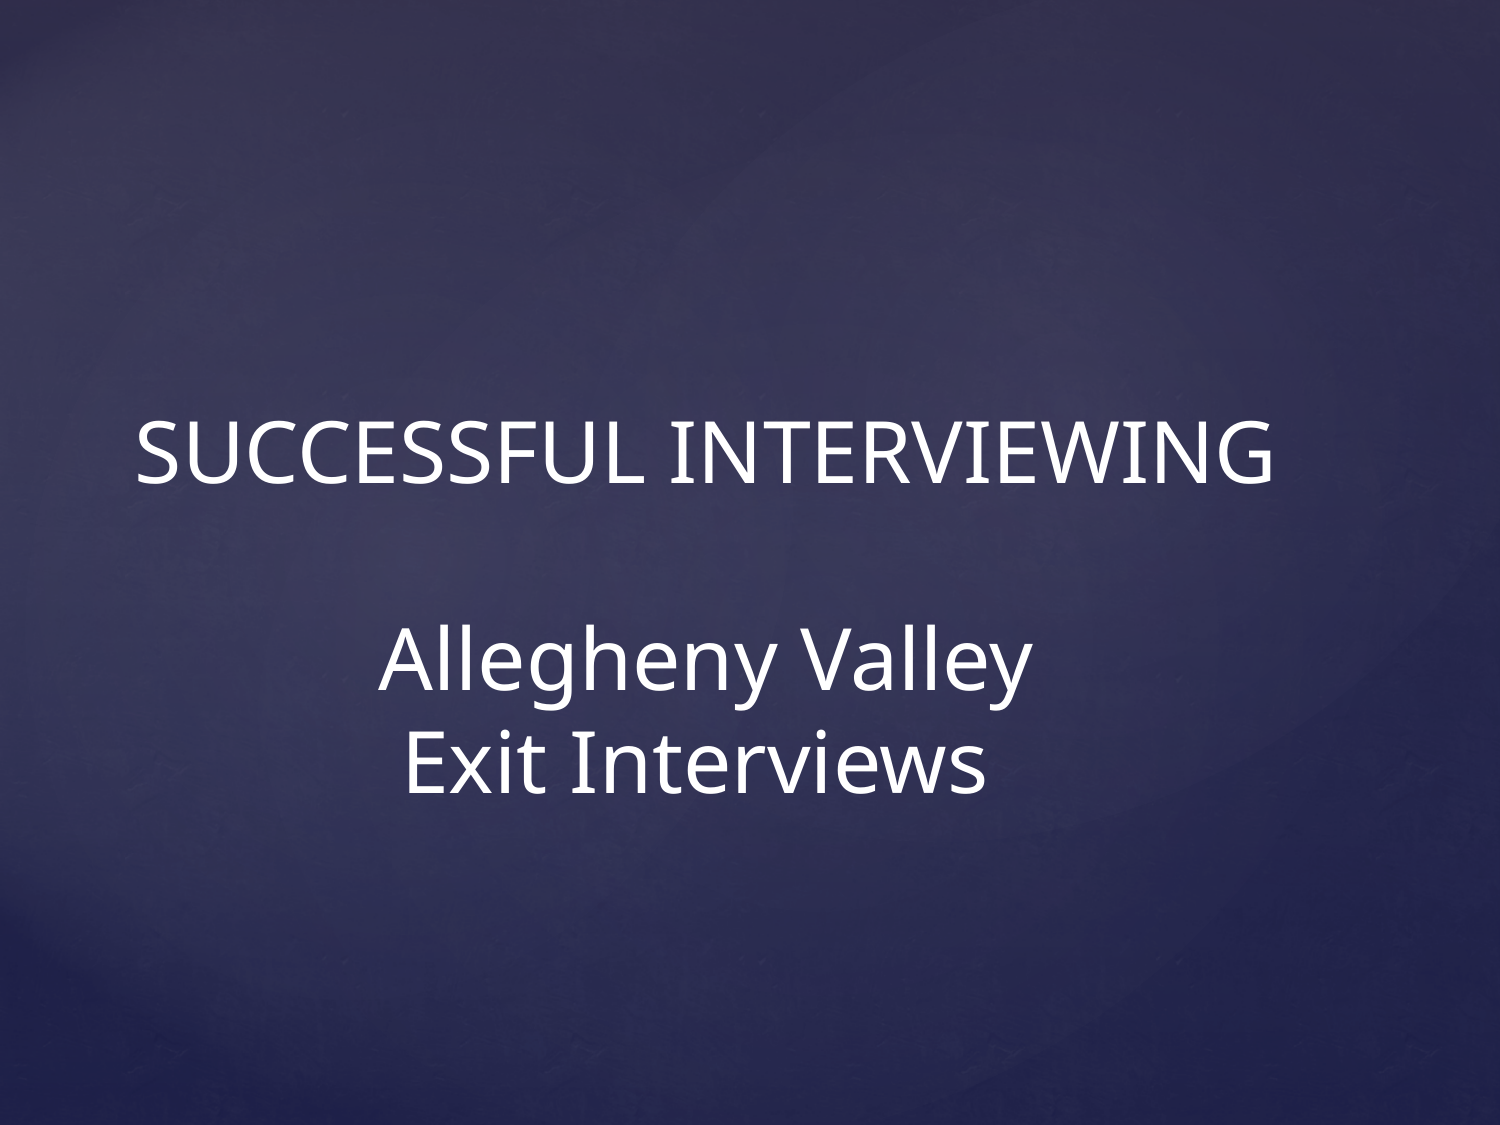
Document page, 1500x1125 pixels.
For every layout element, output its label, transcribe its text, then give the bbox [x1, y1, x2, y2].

title SUCCESSFUL INTERVIEWING Allegheny Valley Exit Interviews [0, 387, 1413, 913]
